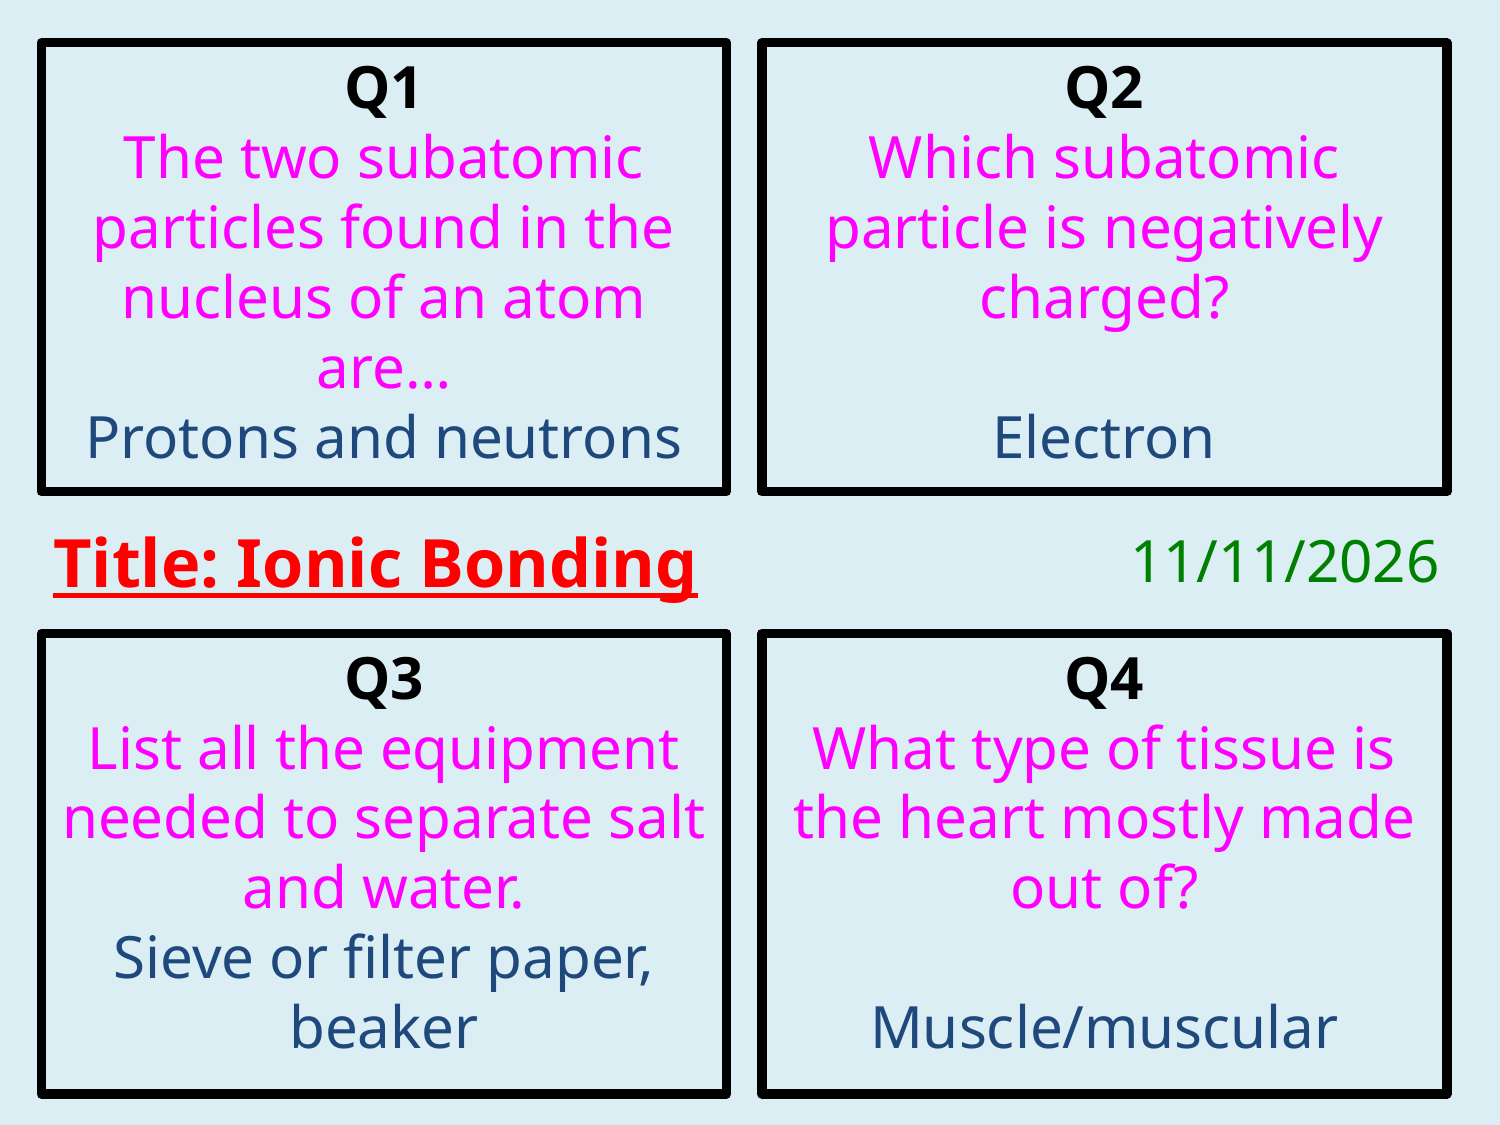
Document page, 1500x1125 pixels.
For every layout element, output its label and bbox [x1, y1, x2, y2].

text_box [41, 42, 1448, 1095]
